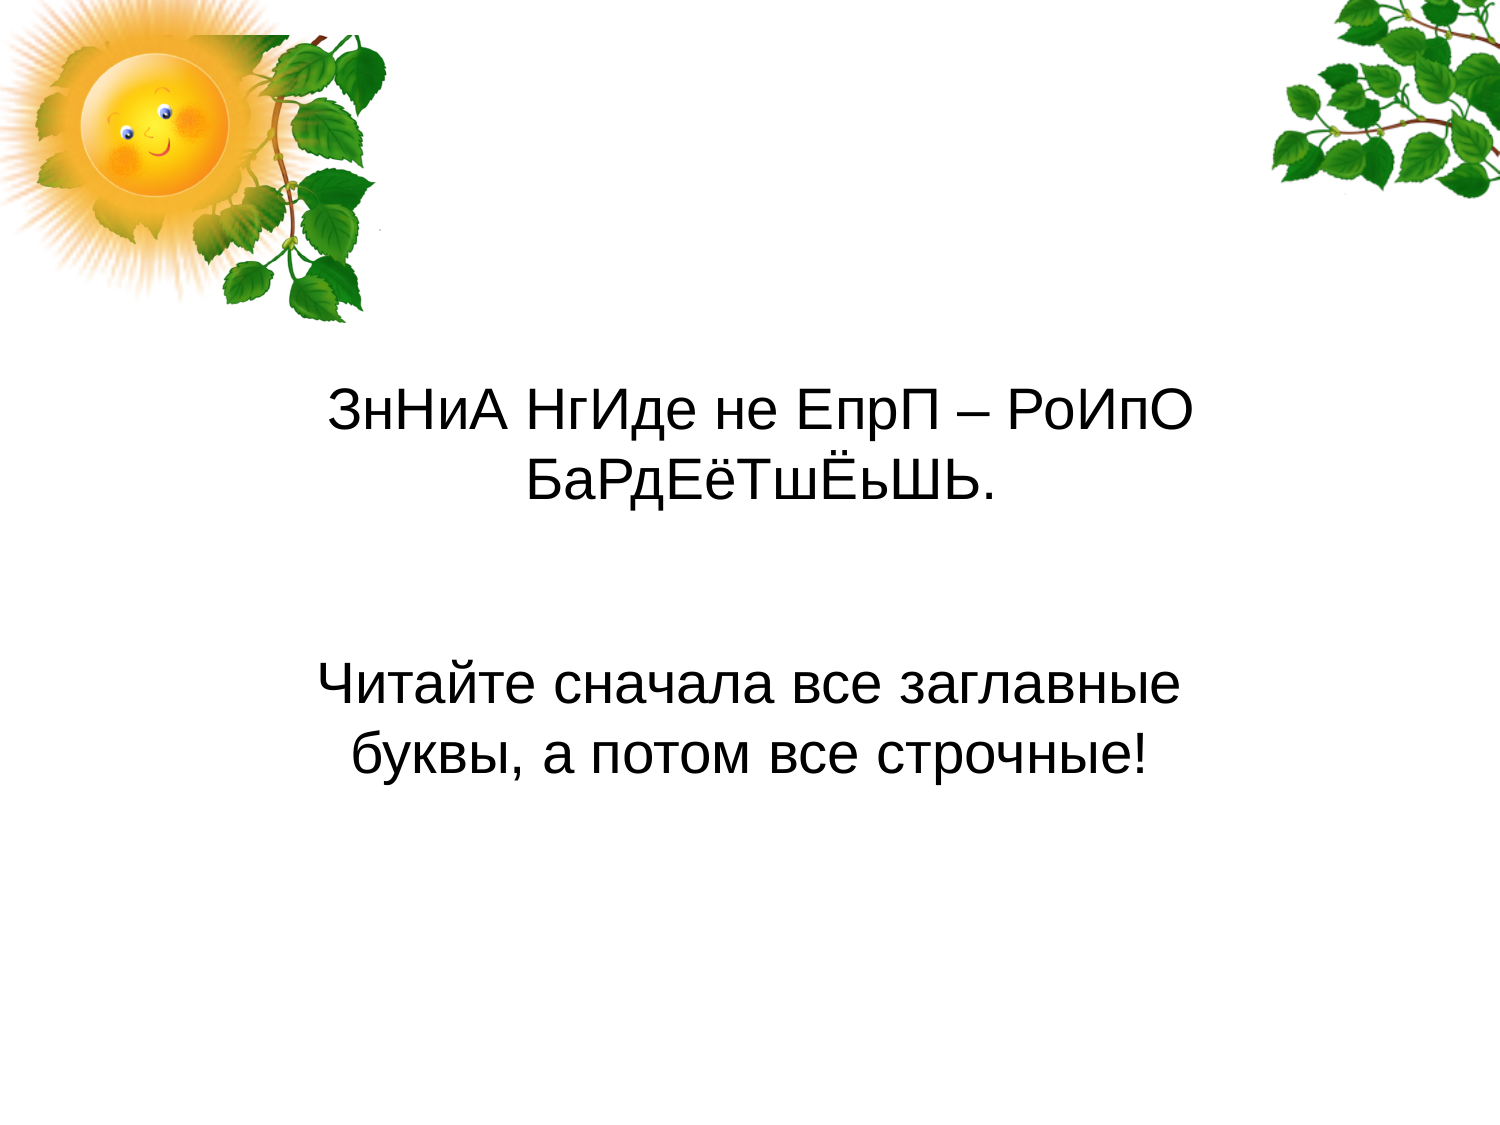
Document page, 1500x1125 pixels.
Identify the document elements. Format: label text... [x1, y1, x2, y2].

subtitle Читайте сначала все заглавные буквы, а потом все строчные! [225, 637, 1275, 846]
picture [1230, 0, 1500, 200]
picture [0, 0, 504, 464]
title ЗнНиА НгИде не ЕпрП – РоИпО БаРдЕёТшЁьШЬ. [112, 361, 1412, 591]
